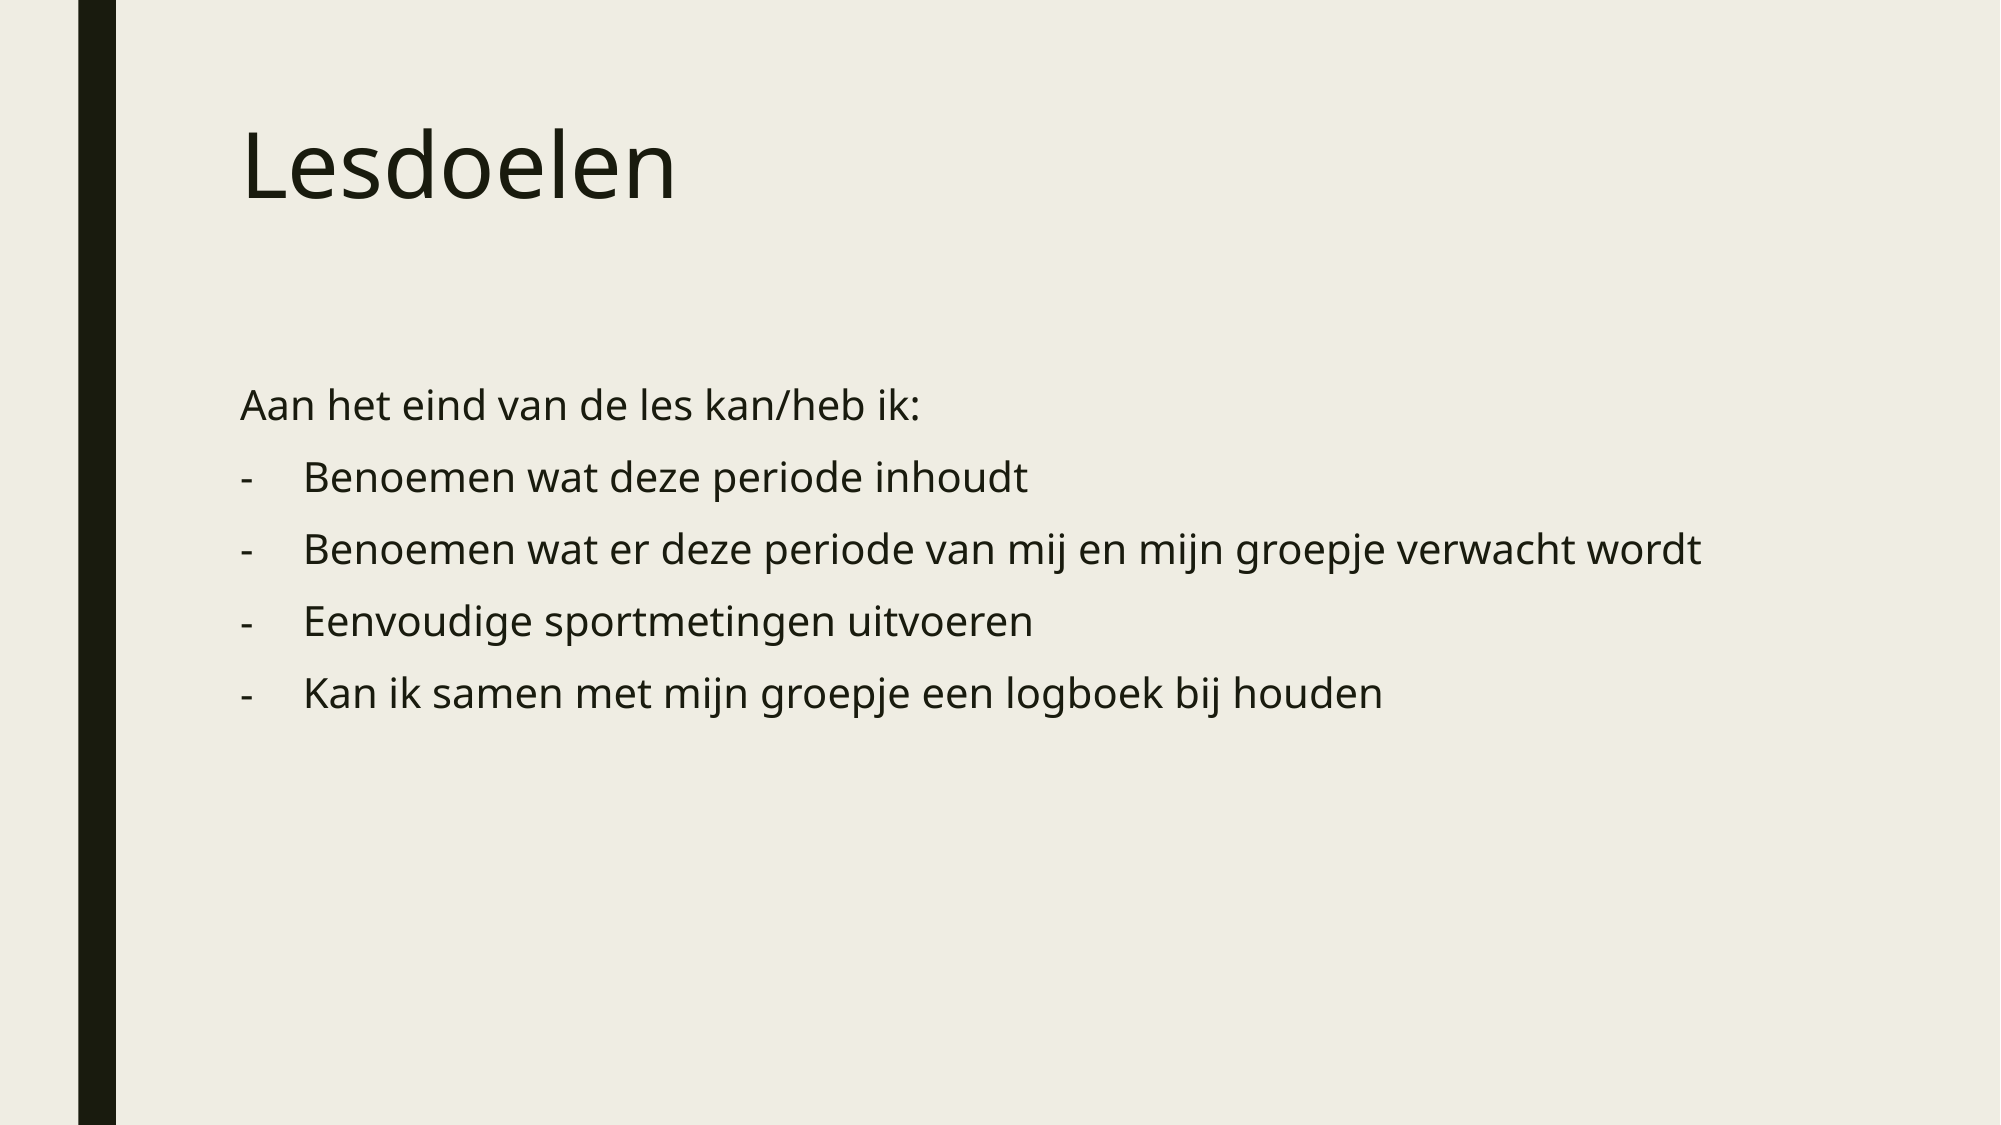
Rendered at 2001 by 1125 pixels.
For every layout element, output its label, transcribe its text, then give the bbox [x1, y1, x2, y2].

list Aan het eind van de les kan/heb ik: Benoemen wat deze periode inhoudt Benoemen wat er deze periode van mij en mijn groepje verwacht wordt Eenvoudige sportmetingen uitvoeren Kan ik samen met mijn groepje een logboek bij houden [225, 375, 1800, 963]
title Lesdoelen [225, 112, 1800, 357]
